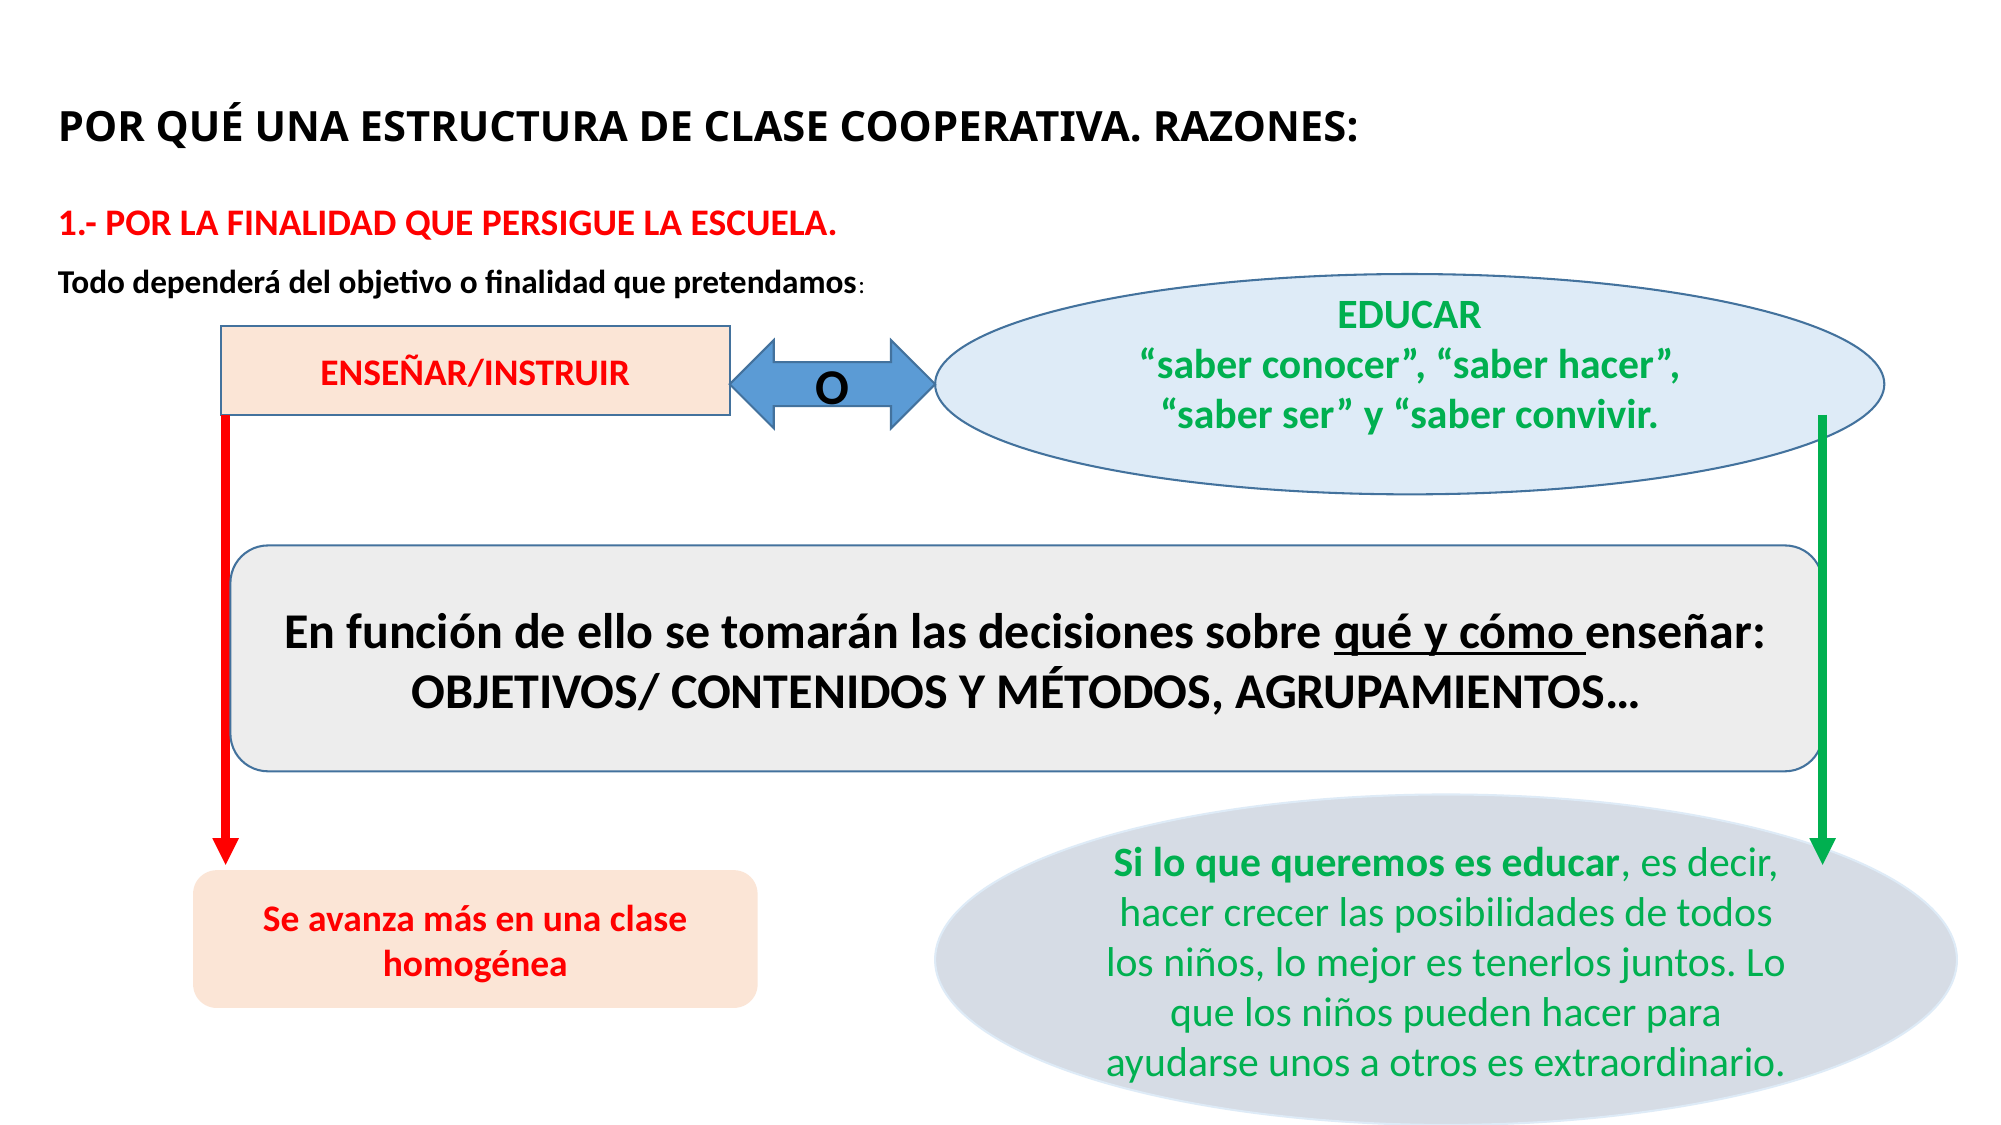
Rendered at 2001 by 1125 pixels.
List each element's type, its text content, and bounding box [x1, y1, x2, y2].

text_box EDUCAR “saber conocer”, “saber hacer”, “saber ser” y “saber convivir. [934, 272, 1886, 496]
text_box En función de ello se tomarán las decisiones sobre qué y cómo enseñar: OBJETIVOS/ CONTENIDOS Y MÉTODOS, AGRUPAMIENTOS… [229, 544, 1818, 773]
text_box O [728, 337, 937, 431]
list 1.- POR LA FINALIDAD QUE PERSIGUE LA ESCUELA. Todo dependerá del objetivo o finalidad que pretendamos: [42, 195, 1863, 1014]
text_box Si lo que queremos es educar, es decir, hacer crecer las posibilidades de todos los niños, lo mejor es tenerlos juntos. Lo que los niños pueden hacer para ayudarse unos a otros es extraordinario. [934, 793, 1959, 1125]
text_box Se avanza más en una clase homogénea [193, 870, 758, 1008]
title POR QUÉ UNA ESTRUCTURA DE CLASE COOPERATIVA. RAZONES: [42, 59, 1863, 195]
text_box ENSEÑAR/INSTRUIR [220, 325, 731, 416]
